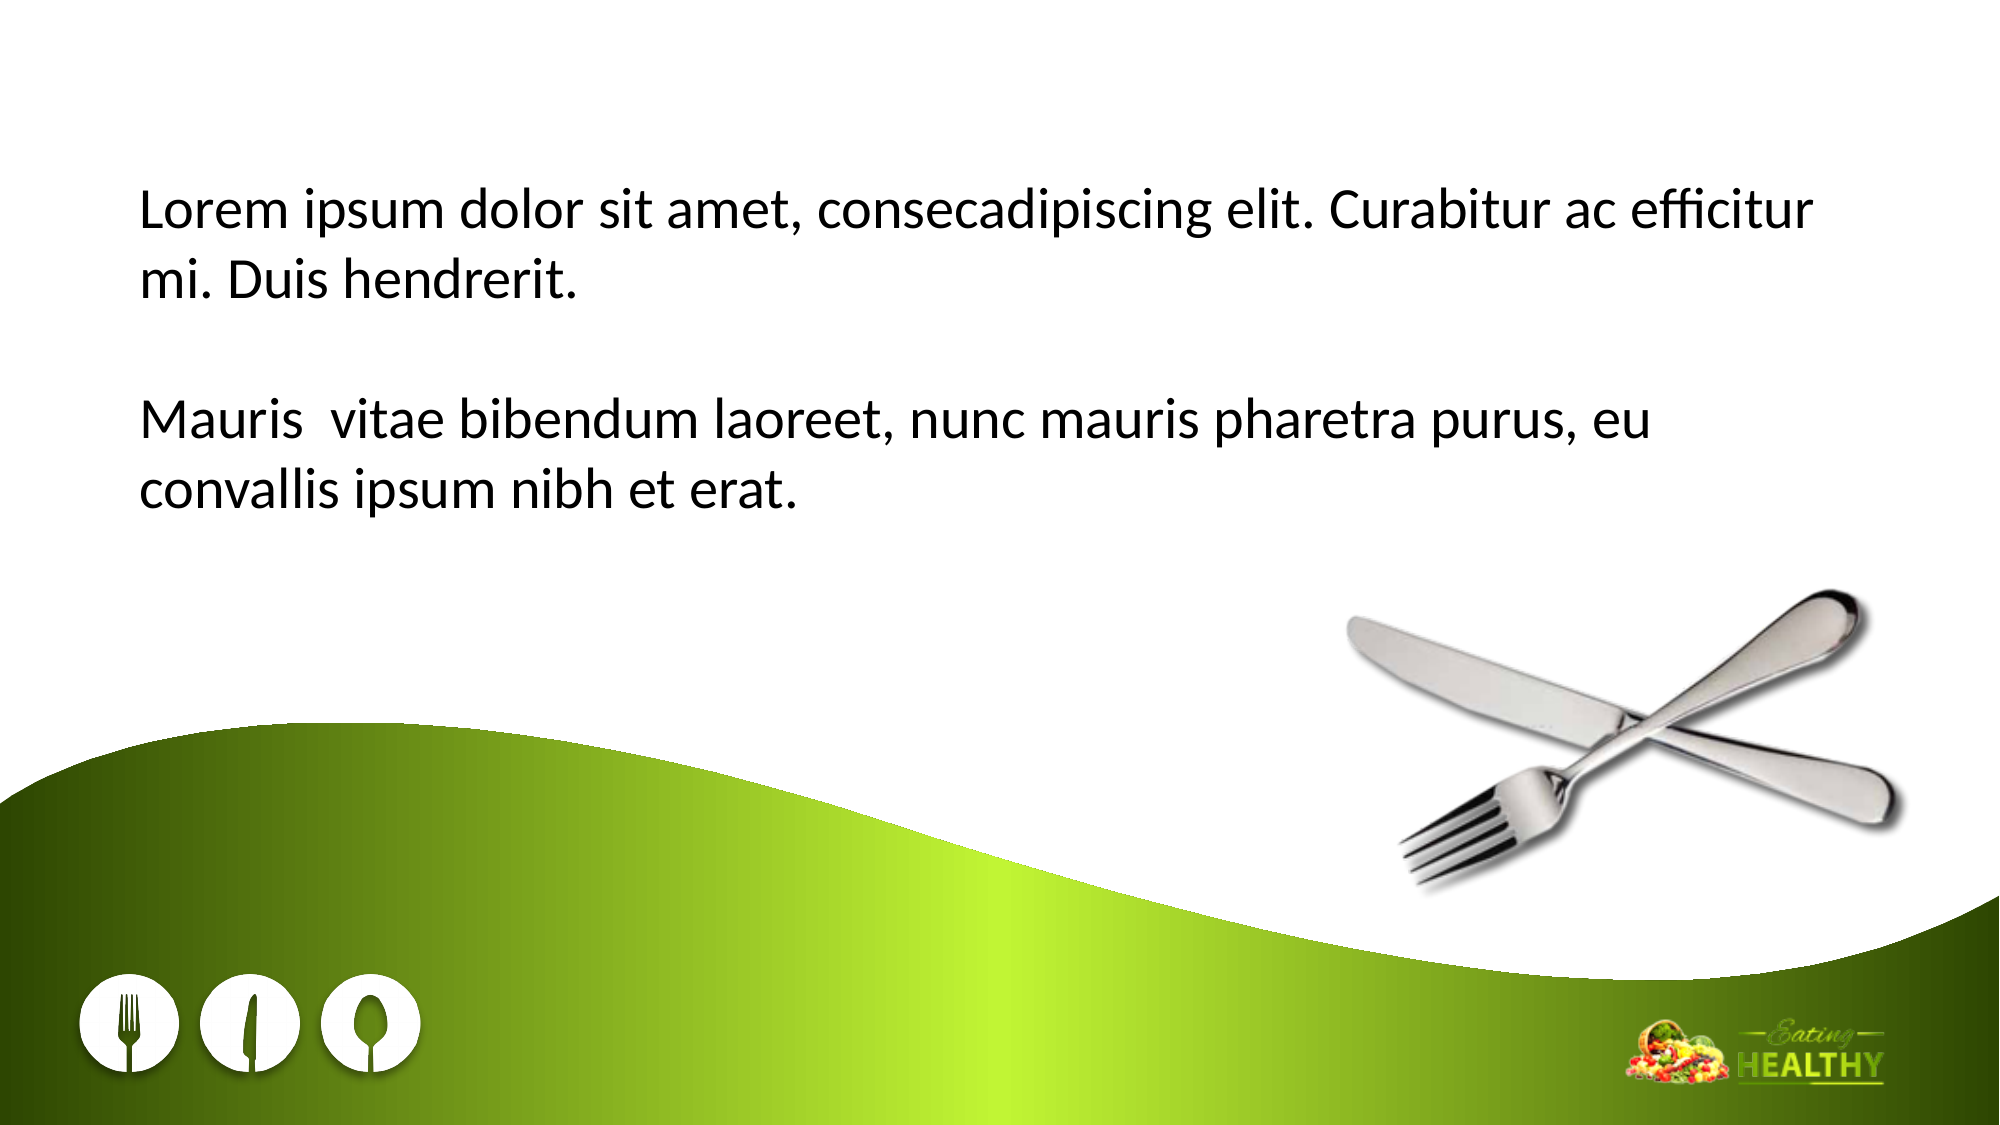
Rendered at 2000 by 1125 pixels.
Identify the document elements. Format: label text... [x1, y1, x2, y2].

picture [1324, 549, 1917, 928]
list Lorem ipsum dolor sit amet, consecadipiscing elit. Curabitur ac efficitur mi. Duis hendrerit. Mauris vitae bibendum laoreet, nunc mauris pharetra purus, eu convallis ipsum nibh et erat. [124, 162, 1850, 650]
picture [1562, 1012, 1953, 1091]
